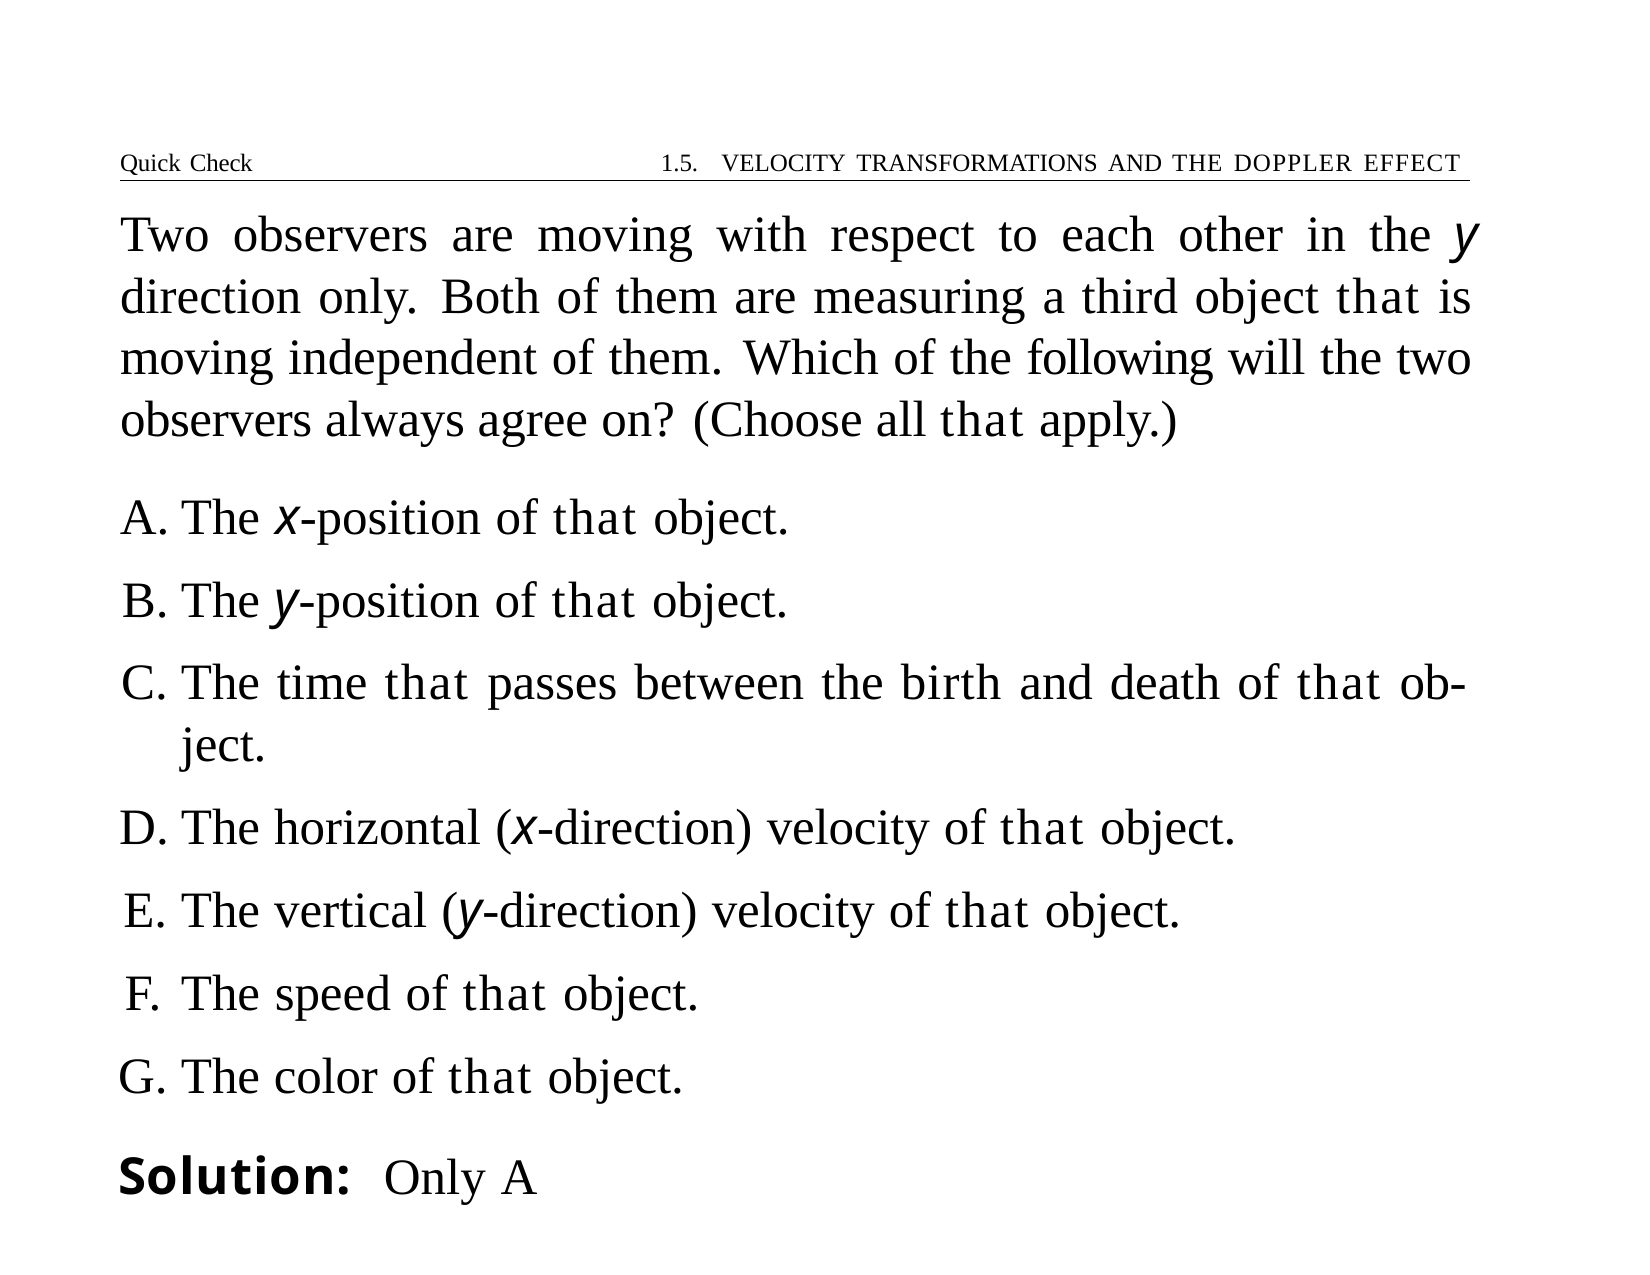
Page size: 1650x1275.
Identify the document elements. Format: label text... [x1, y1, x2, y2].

text_box The x-position of that object. The y-position of that object. The time that passes between the birth and death of that ob- ject. The horizontal (x-direction) velocity of that object. The vertical (y-direction) velocity of that object. The speed of that object. The color of that object. Solution: Only A [116, 459, 1473, 1206]
text_box Quick Check 1.5. VELOCITY TRANSFORMATIONS AND THE DOPPLER EFFECT [117, 144, 1473, 176]
title Two observers are moving with respect to each other in the y direction only. Both of them are measuring a third object that is moving independent of them. Which of the following will the two observers always agree on? (Choose all that apply.) [117, 198, 1473, 447]
